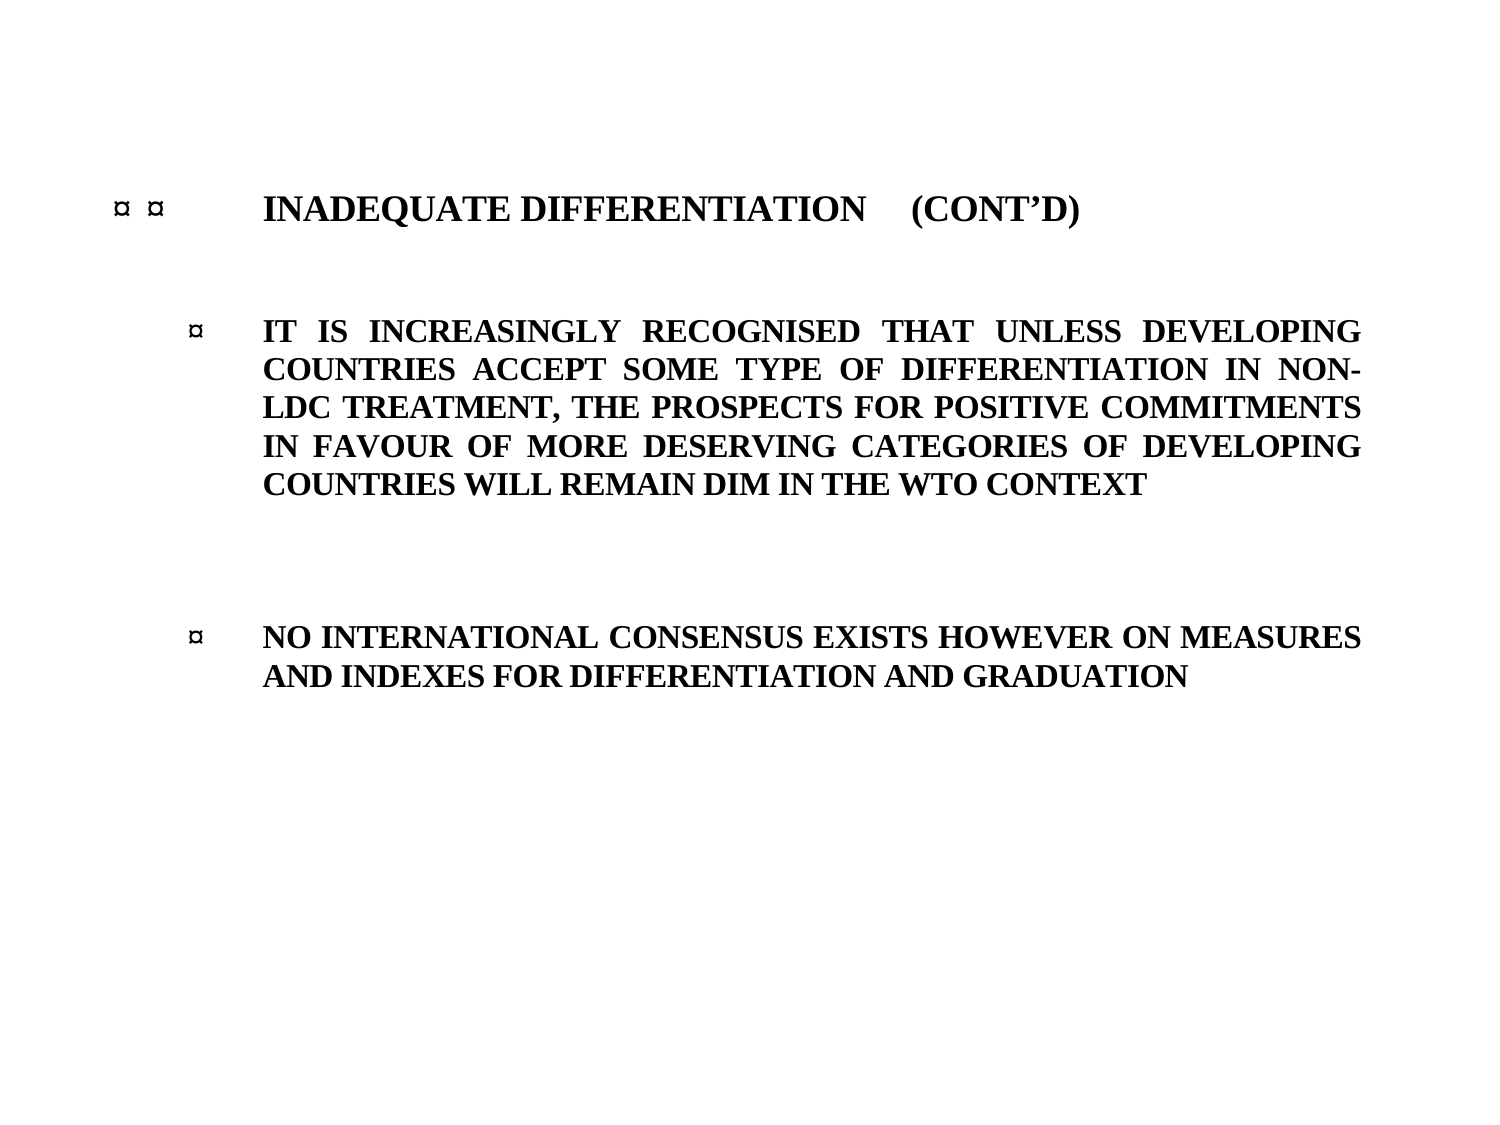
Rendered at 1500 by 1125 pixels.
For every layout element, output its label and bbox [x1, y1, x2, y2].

text_box [112, 187, 1363, 926]
